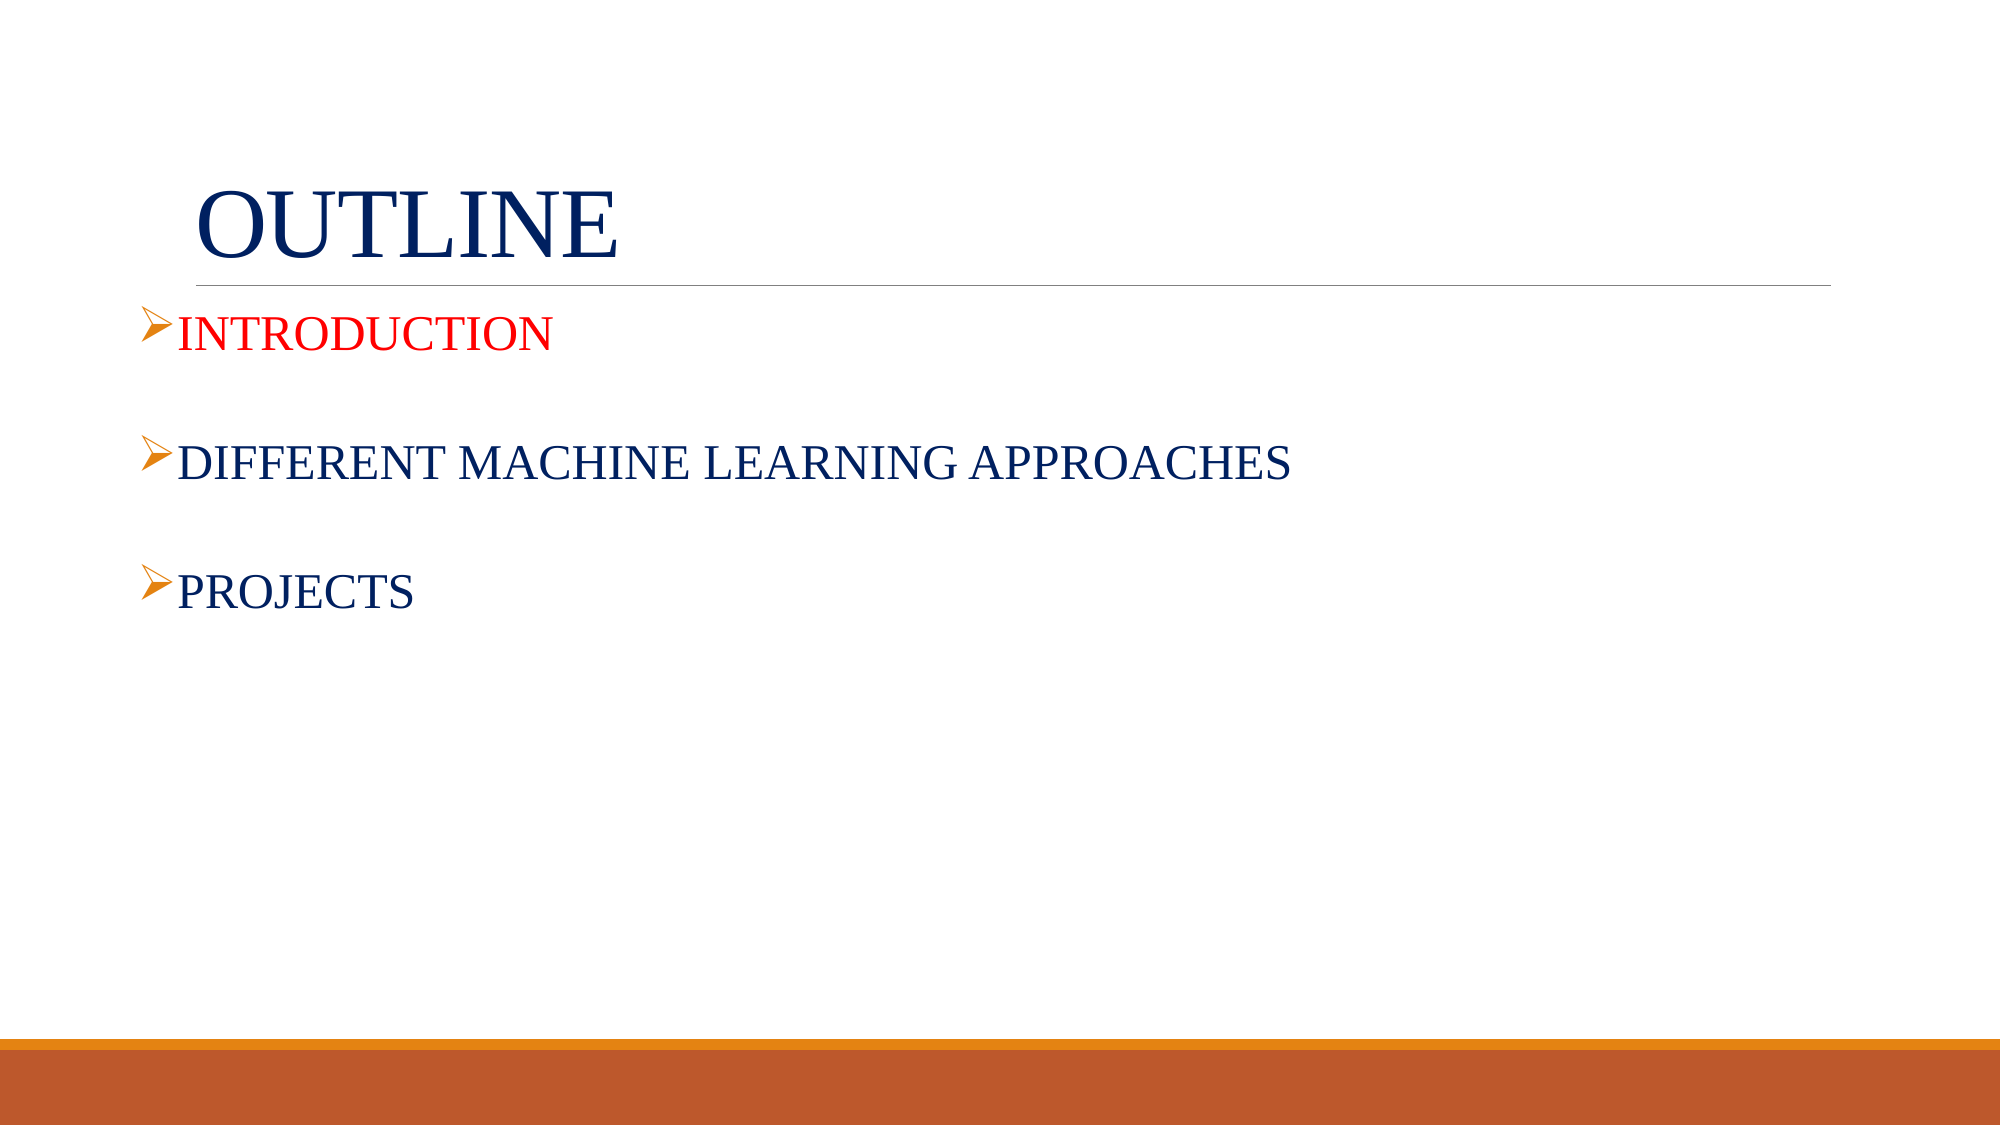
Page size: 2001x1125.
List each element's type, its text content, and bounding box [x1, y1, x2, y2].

title OUTLINE [180, 47, 1830, 285]
list INTRODUCTION DIFFERENT MACHINE LEARNING APPROACHES PROJECTS [137, 299, 1863, 1046]
